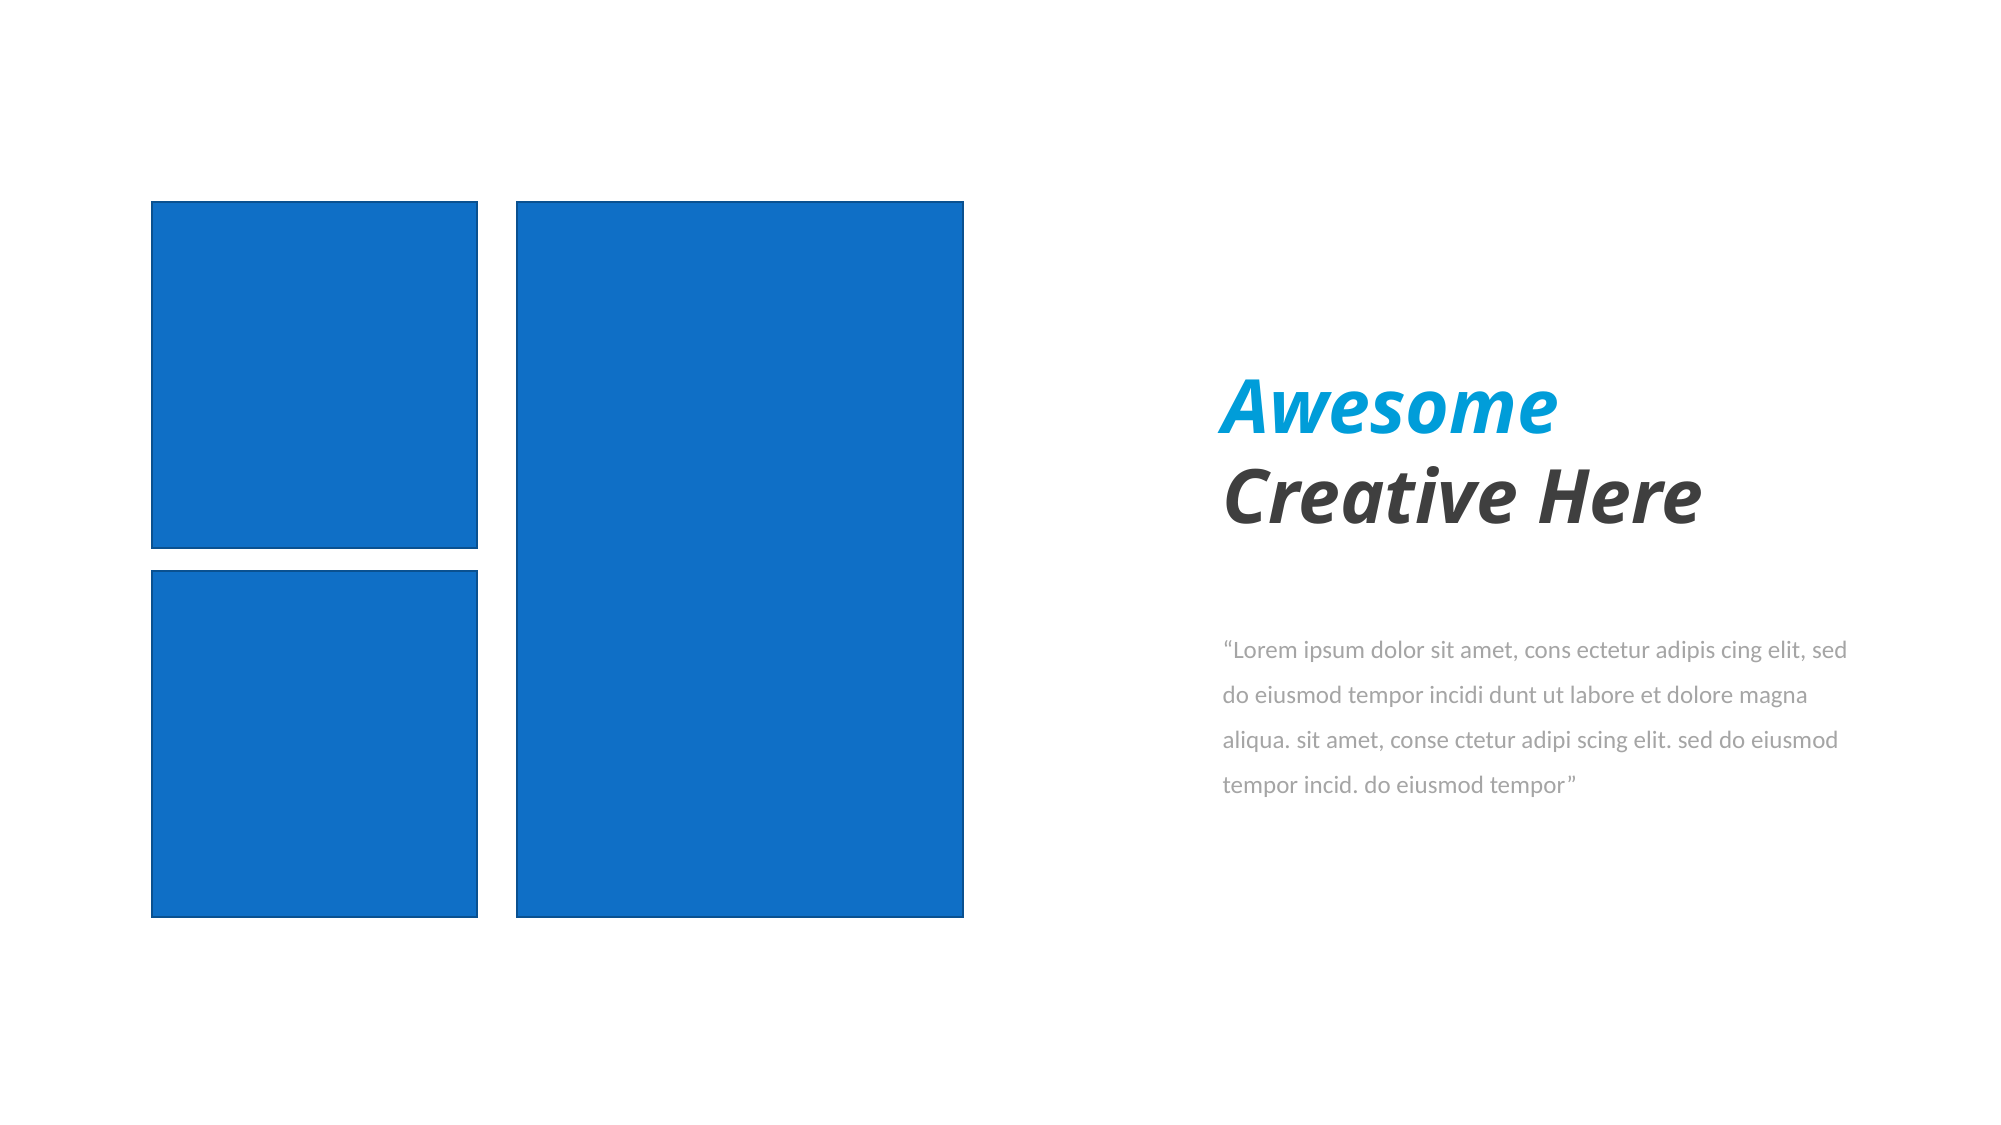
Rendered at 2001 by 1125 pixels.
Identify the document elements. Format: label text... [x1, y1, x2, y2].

text_box Awesome Creative Here [1207, 350, 1874, 546]
text_box [152, 570, 478, 917]
text_box [517, 202, 964, 917]
text_box “Lorem ipsum dolor sit amet, cons ectetur adipis cing elit, sed do eiusmod tempor incidi dunt ut labore et dolore magna aliqua. sit amet, conse ctetur adipi scing elit. sed do eiusmod tempor incid. do eiusmod tempor” [1207, 611, 1874, 806]
text_box [152, 202, 478, 548]
